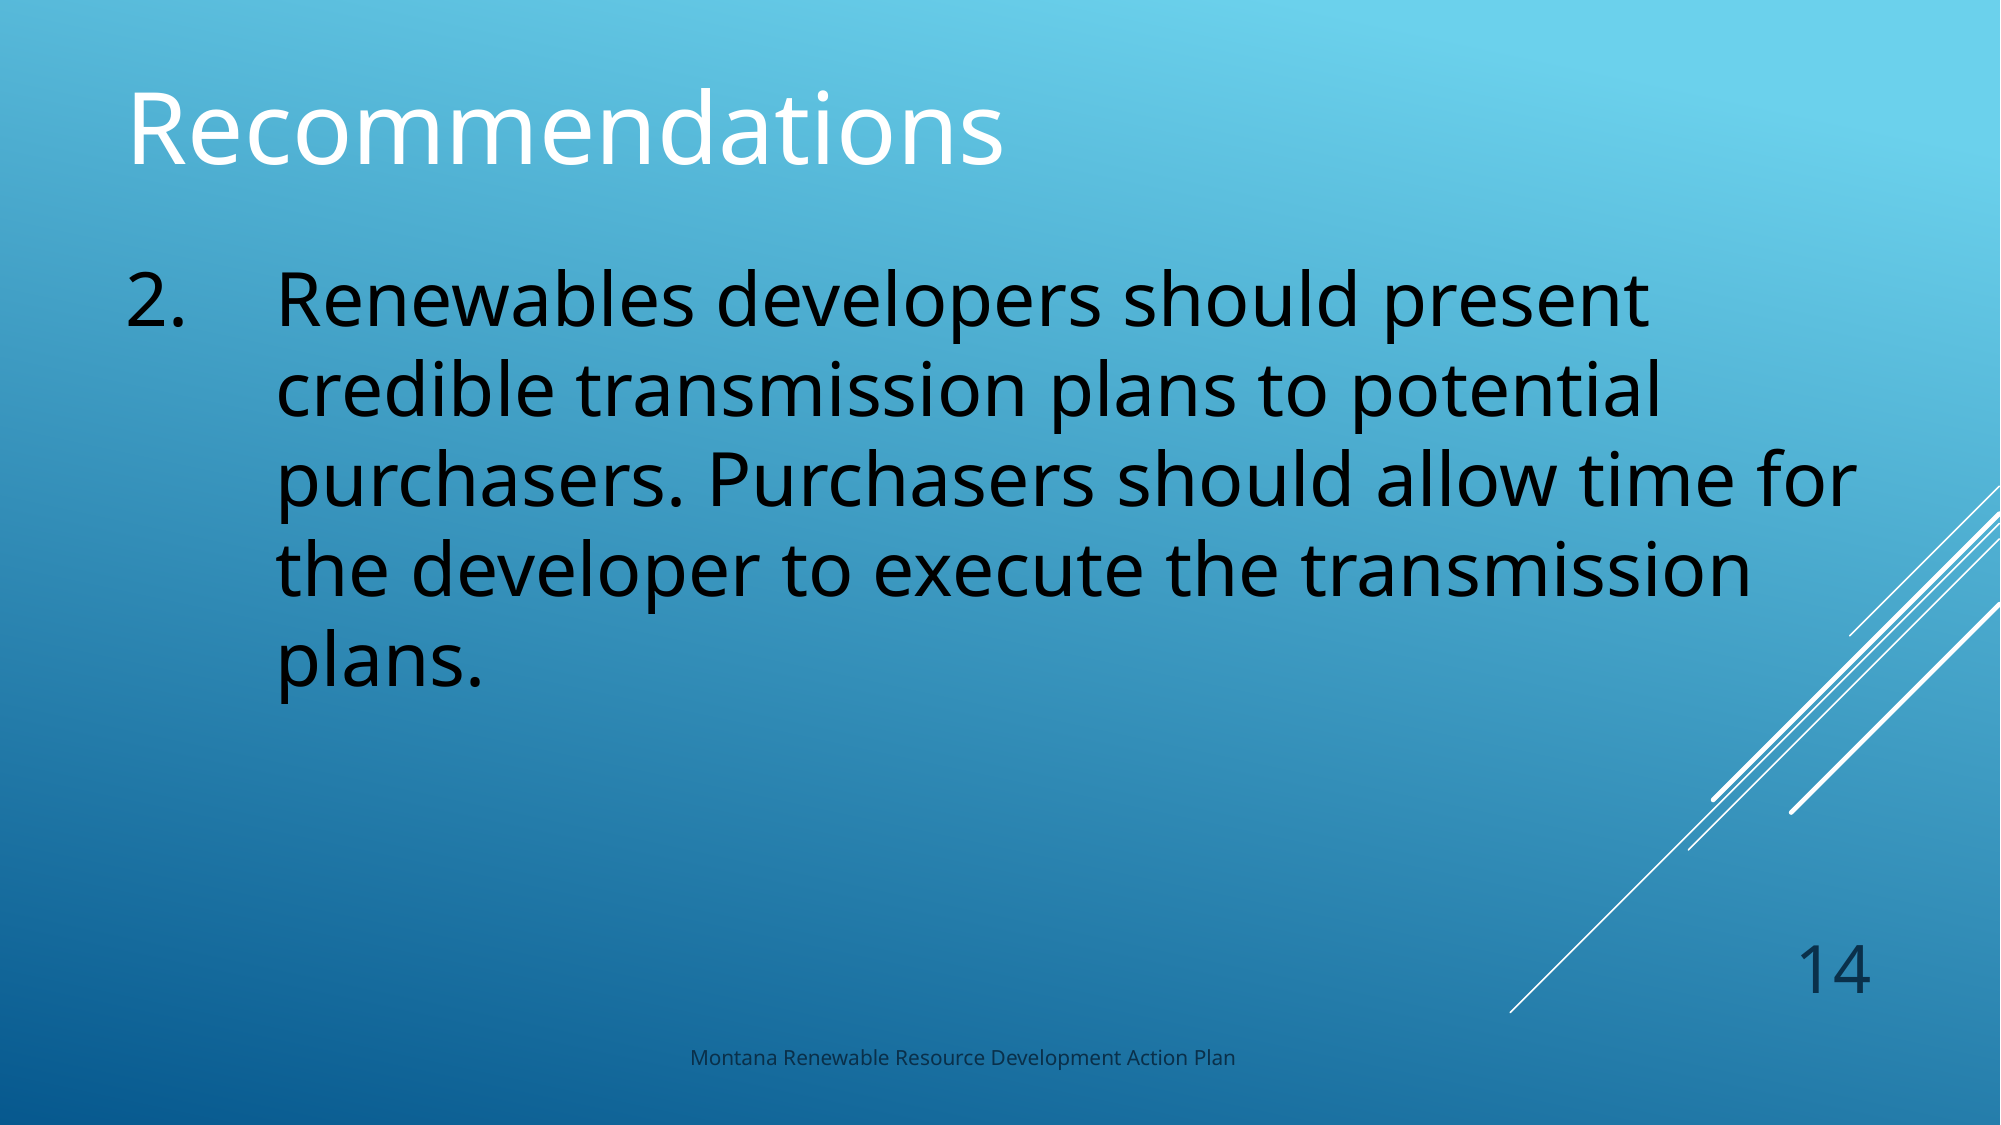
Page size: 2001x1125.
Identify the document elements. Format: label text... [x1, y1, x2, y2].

text_box Renewables developers should present credible transmission plans to potential purchasers. Purchasers should allow time for the developer to execute the transmission plans. [110, 244, 1913, 790]
text_box Recommendations [110, 56, 1874, 192]
footer Montana Renewable Resource Development Action Plan [675, 1037, 1425, 1098]
slide_number 14 [1700, 915, 1888, 1025]
